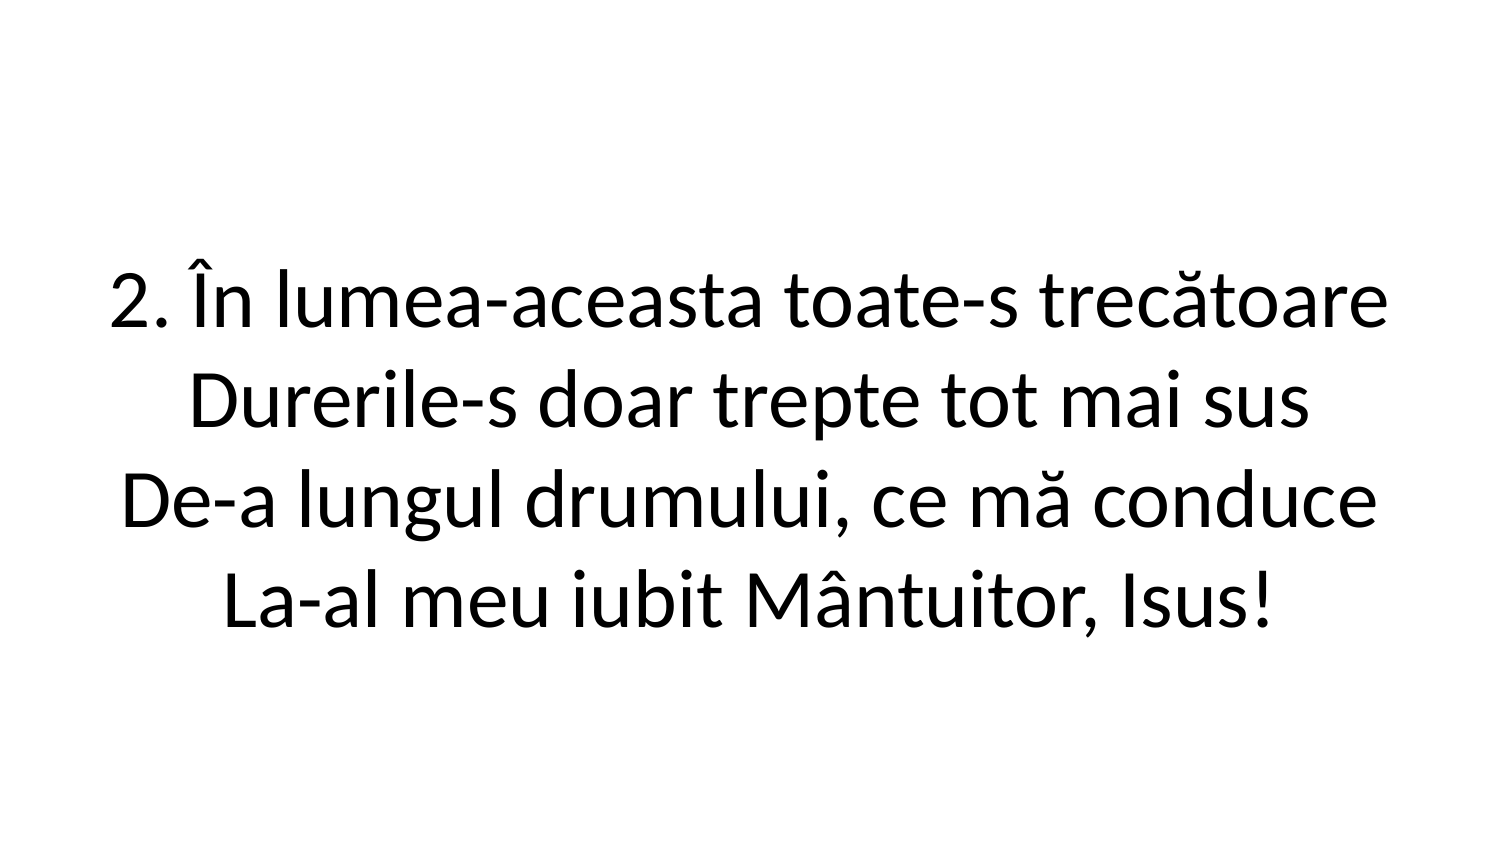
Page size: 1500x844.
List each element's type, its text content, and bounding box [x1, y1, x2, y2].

text_box 2. În lumea-aceasta toate-s trecătoare Durerile-s doar trepte tot mai sus De-a lungul drumului, ce mă conduce La-al meu iubit Mântuitor, Isus! [94, 192, 1406, 652]
